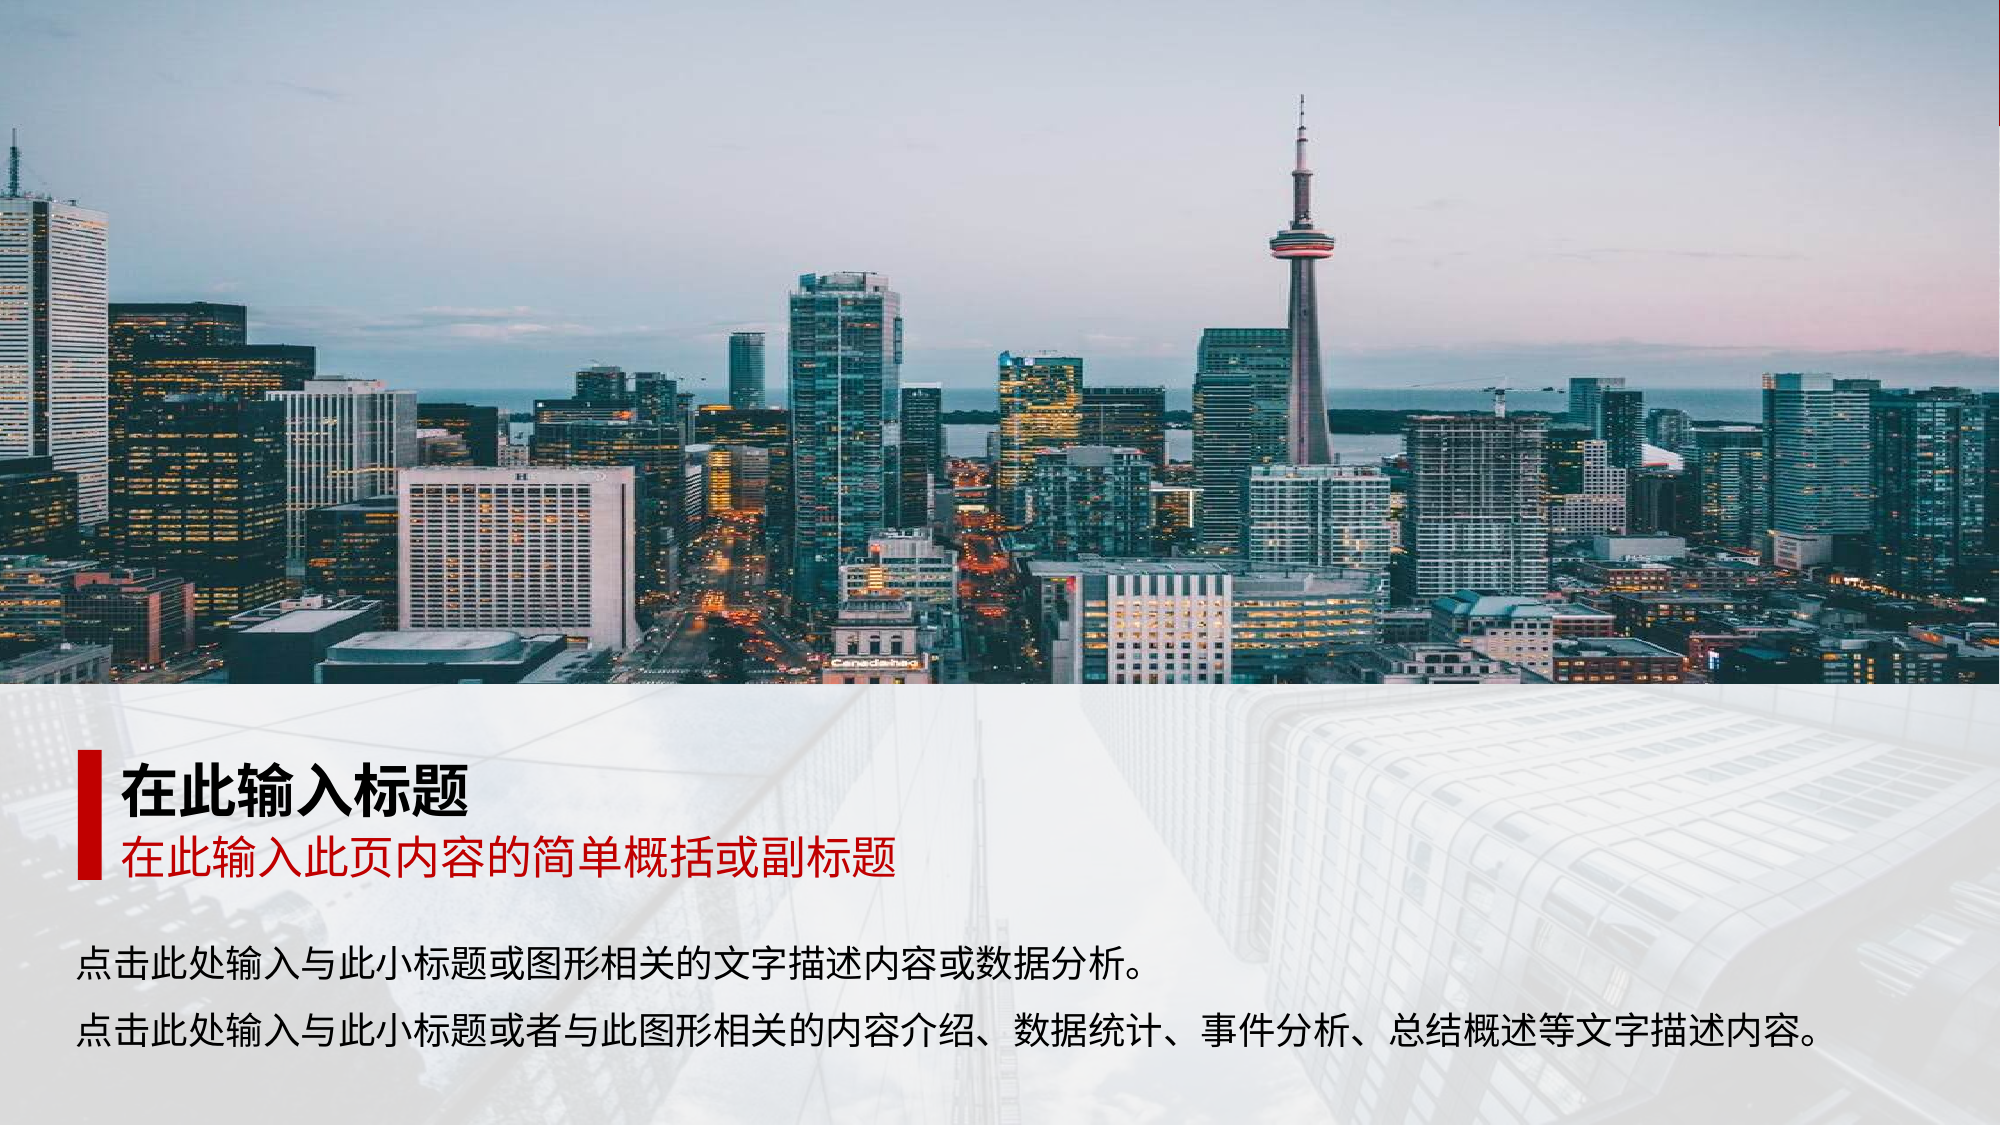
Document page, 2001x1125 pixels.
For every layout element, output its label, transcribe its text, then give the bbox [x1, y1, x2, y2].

text_box 在此输入此页内容的简单概括或副标题 [105, 820, 1224, 891]
text_box 点击此处输入与此小标题或图形相关的文字描述内容或数据分析。 点击此处输入与此小标题或者与此图形相关的内容介绍、数据统计、事件分析、总结概述等文字描述内容。 [60, 910, 1940, 1060]
picture [0, 0, 1999, 684]
text_box [77, 749, 103, 881]
text_box 在此输入标题 [105, 751, 610, 820]
